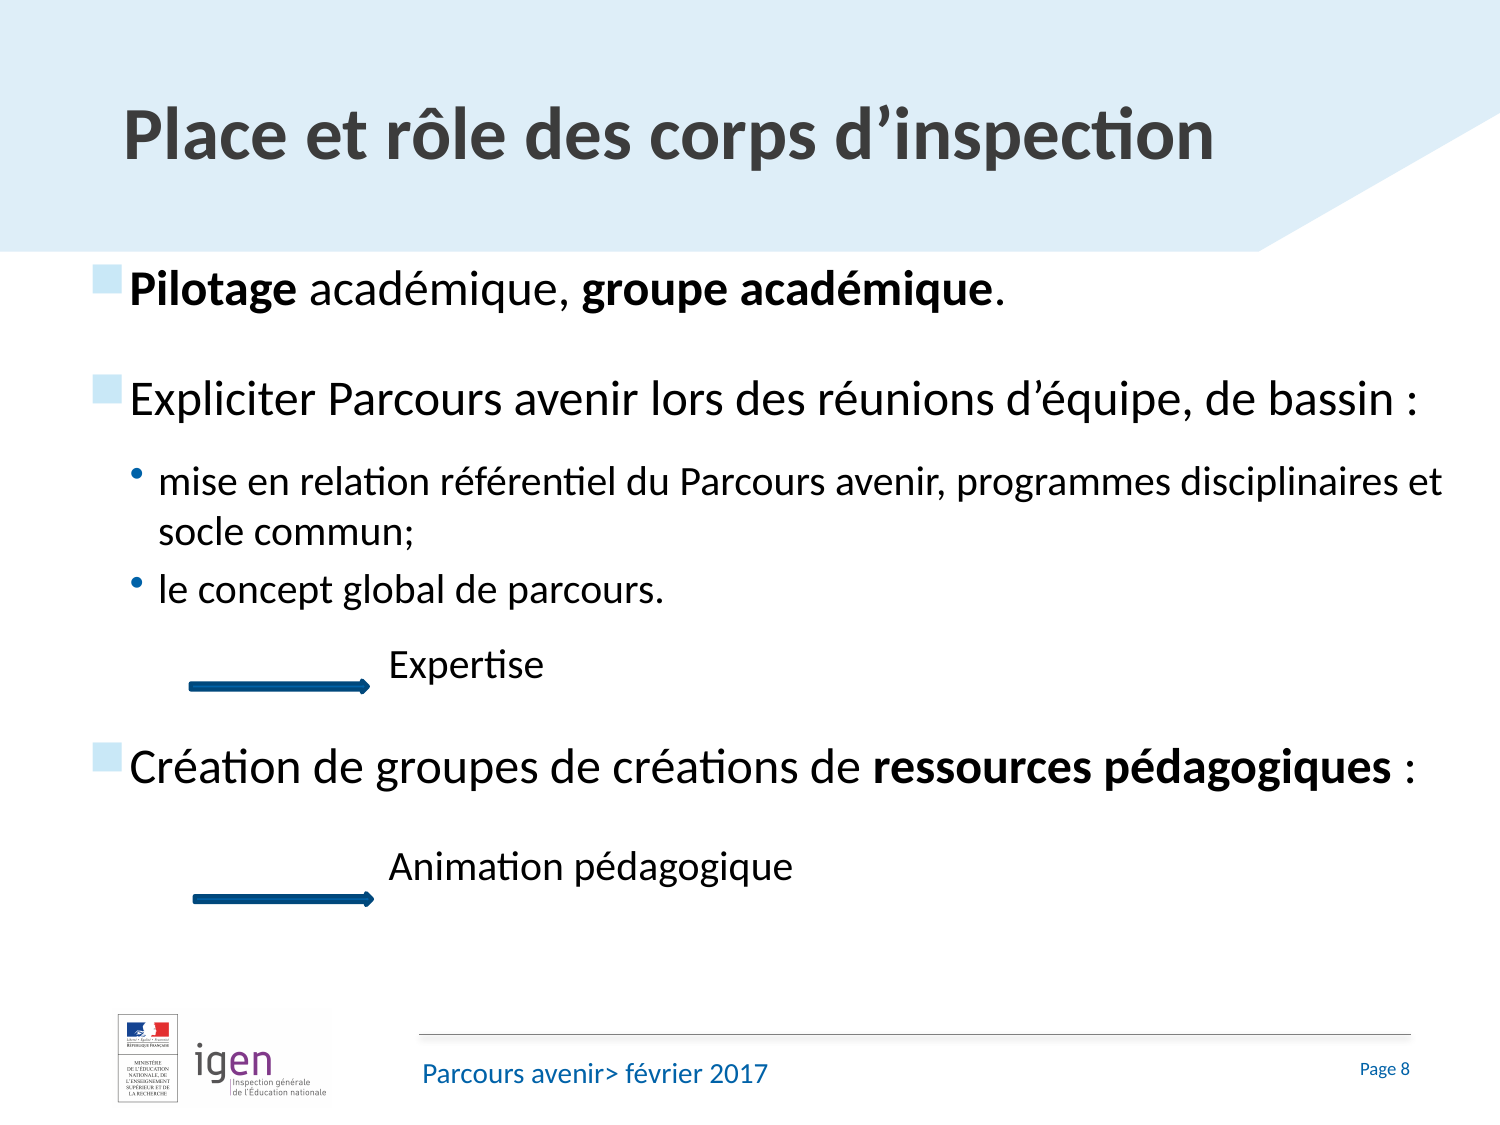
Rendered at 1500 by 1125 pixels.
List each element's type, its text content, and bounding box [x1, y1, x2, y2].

title Place et rôle des corps d’inspection [123, 19, 1258, 241]
text_box [192, 891, 375, 907]
list Pilotage académique, groupe académique. Expliciter Parcours avenir lors des réunions d’équipe, de bassin : mise en relation référentiel du Parcours avenir, programmes disciplinaires et socle commun; le concept global de parcours. Expertise Création de groupes de créations de ressources pédagogiques : Animation pédagogique [88, 255, 1447, 976]
text_box [188, 678, 370, 695]
picture [112, 1008, 332, 1108]
